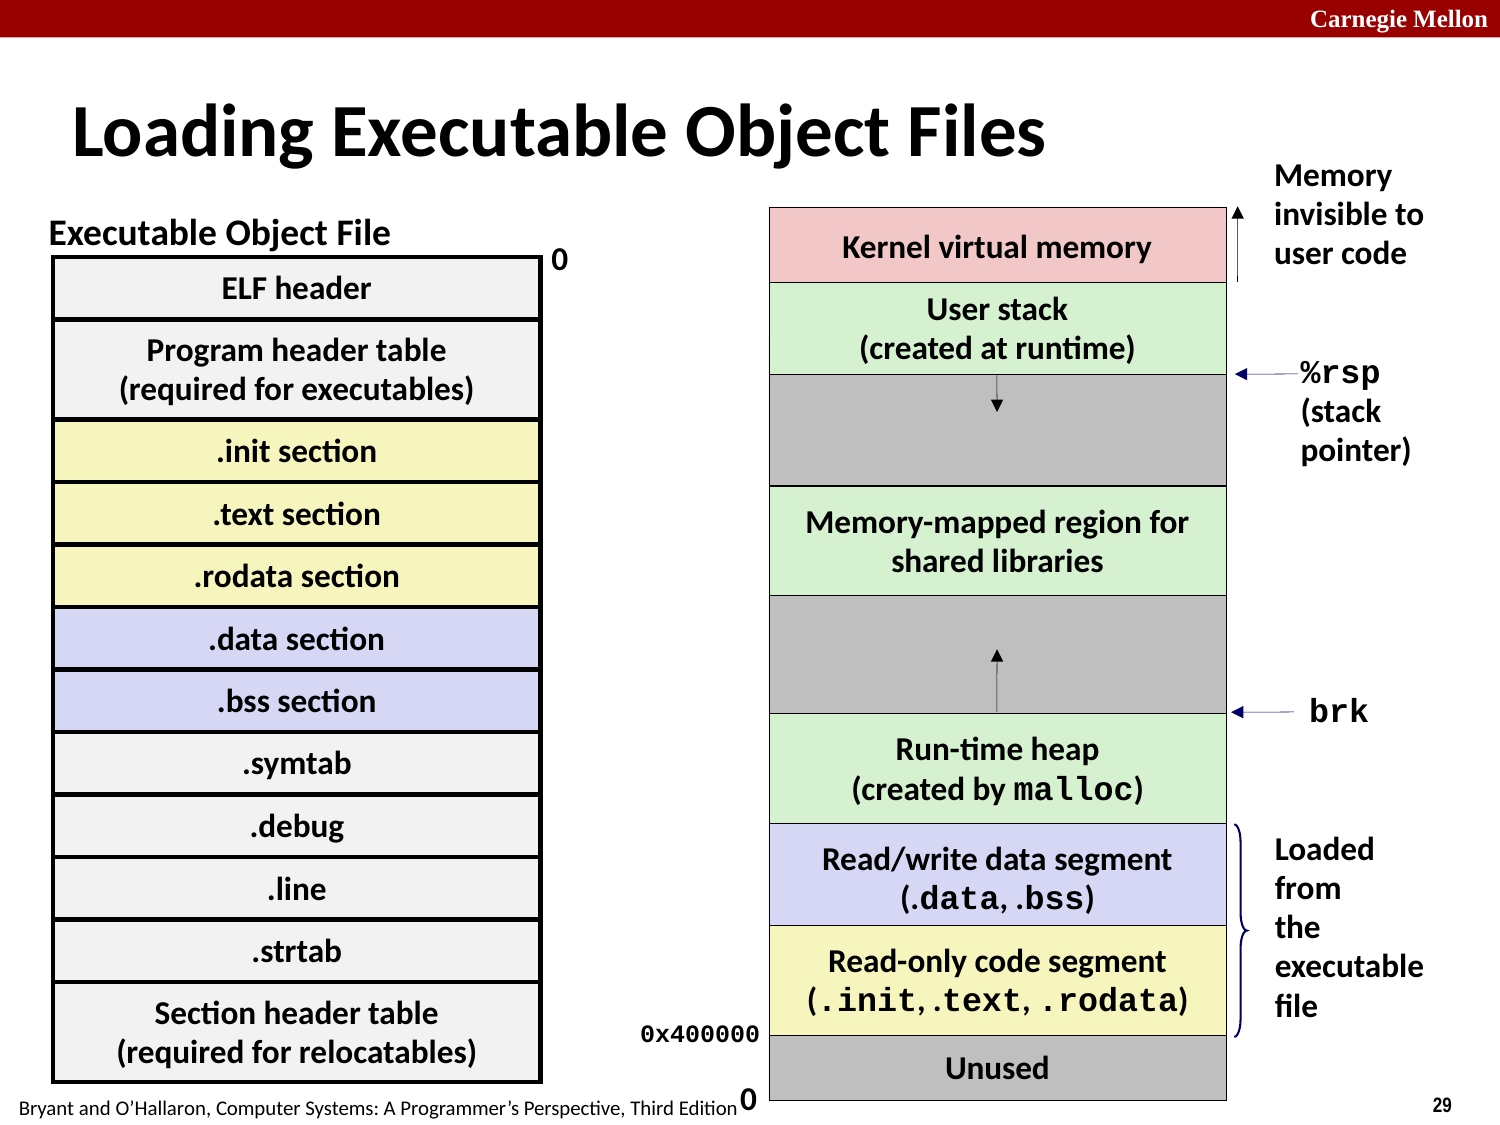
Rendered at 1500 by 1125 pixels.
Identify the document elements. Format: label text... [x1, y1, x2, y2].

text_box [1234, 367, 1298, 381]
text_box .debug [53, 794, 541, 857]
text_box .text section [53, 483, 541, 544]
text_box .strtab [53, 919, 541, 983]
text_box brk [1294, 684, 1385, 738]
text_box ELF header [53, 257, 541, 319]
text_box Section header table (required for relocatables) [53, 983, 541, 1083]
text_box Memory-mapped region for shared libraries [768, 486, 1227, 595]
text_box User stack (created at runtime) [768, 282, 1227, 375]
text_box .rodata section [53, 544, 541, 608]
text_box %rsp (stack pointer) [1285, 345, 1427, 477]
text_box .bss section [53, 669, 541, 732]
text_box [990, 374, 1004, 412]
text_box Kernel virtual memory [768, 206, 1227, 282]
text_box [1231, 206, 1244, 282]
text_box [768, 375, 1227, 486]
text_box Memory invisible to user code [1259, 147, 1475, 281]
text_box [768, 595, 1227, 713]
text_box .symtab [53, 732, 541, 794]
text_box 0 [725, 1071, 772, 1125]
text_box Loaded from the executable file [1260, 821, 1448, 1033]
text_box Read/write data segment (.data, .bss) [768, 823, 1227, 925]
text_box [1230, 705, 1294, 719]
text_box 0x400000 [625, 1012, 776, 1056]
text_box Run-time heap (created by malloc) [768, 713, 1227, 823]
text_box Unused [768, 1036, 1227, 1101]
title Loading Executable Object Files [57, 62, 1488, 192]
text_box Executable Object File [33, 202, 407, 263]
text_box Read-only code segment (.init, .text, .rodata) [768, 925, 1227, 1036]
text_box .init section [53, 419, 541, 483]
text_box 0 [536, 231, 583, 287]
text_box [1234, 824, 1247, 1037]
text_box .data section [53, 608, 541, 669]
text_box Program header table (required for executables) [53, 319, 541, 419]
text_box .line [53, 857, 541, 919]
text_box [990, 649, 1004, 713]
